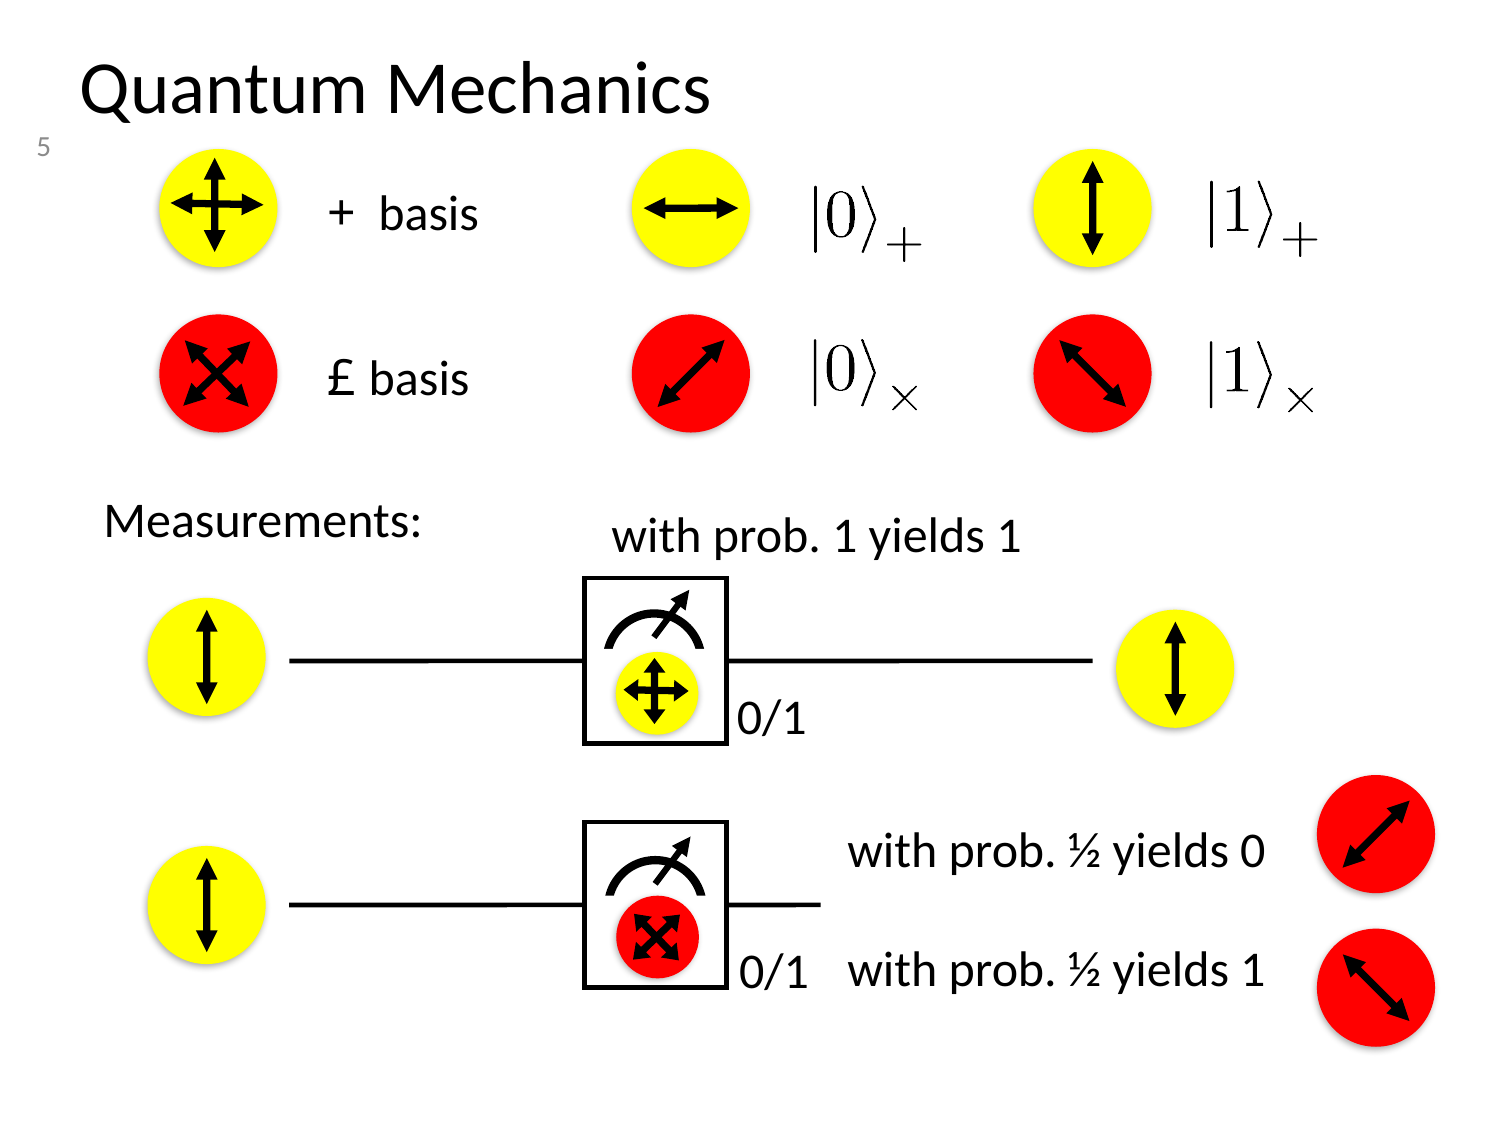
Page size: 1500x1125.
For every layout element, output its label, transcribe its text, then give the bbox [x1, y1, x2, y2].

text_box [147, 597, 266, 717]
title Quantum Mechanics [64, 31, 1495, 138]
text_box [631, 314, 751, 433]
text_box 0/1 [722, 677, 825, 753]
text_box with prob. ½ yields 1 [832, 928, 1315, 1004]
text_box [159, 148, 278, 268]
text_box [1115, 609, 1235, 729]
text_box 0/1 [724, 931, 828, 1007]
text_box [159, 314, 278, 433]
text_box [631, 148, 751, 268]
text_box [1033, 148, 1152, 268]
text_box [1033, 314, 1152, 433]
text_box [1316, 928, 1436, 1047]
text_box Measurements: [88, 479, 715, 555]
text_box £ basis [312, 337, 597, 413]
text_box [615, 651, 699, 735]
text_box [584, 578, 727, 591]
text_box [1316, 774, 1436, 894]
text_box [582, 589, 726, 720]
text_box + basis [312, 172, 575, 248]
text_box with prob. ½ yields 0 [832, 810, 1311, 886]
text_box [584, 836, 727, 967]
text_box with prob. 1 yields 1 [596, 495, 1223, 571]
picture [1204, 179, 1319, 260]
text_box [584, 973, 724, 988]
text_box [147, 845, 266, 965]
text_box [584, 727, 722, 744]
picture [808, 184, 923, 265]
text_box [584, 822, 727, 835]
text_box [615, 895, 700, 979]
picture [808, 337, 923, 412]
picture [1204, 340, 1319, 415]
